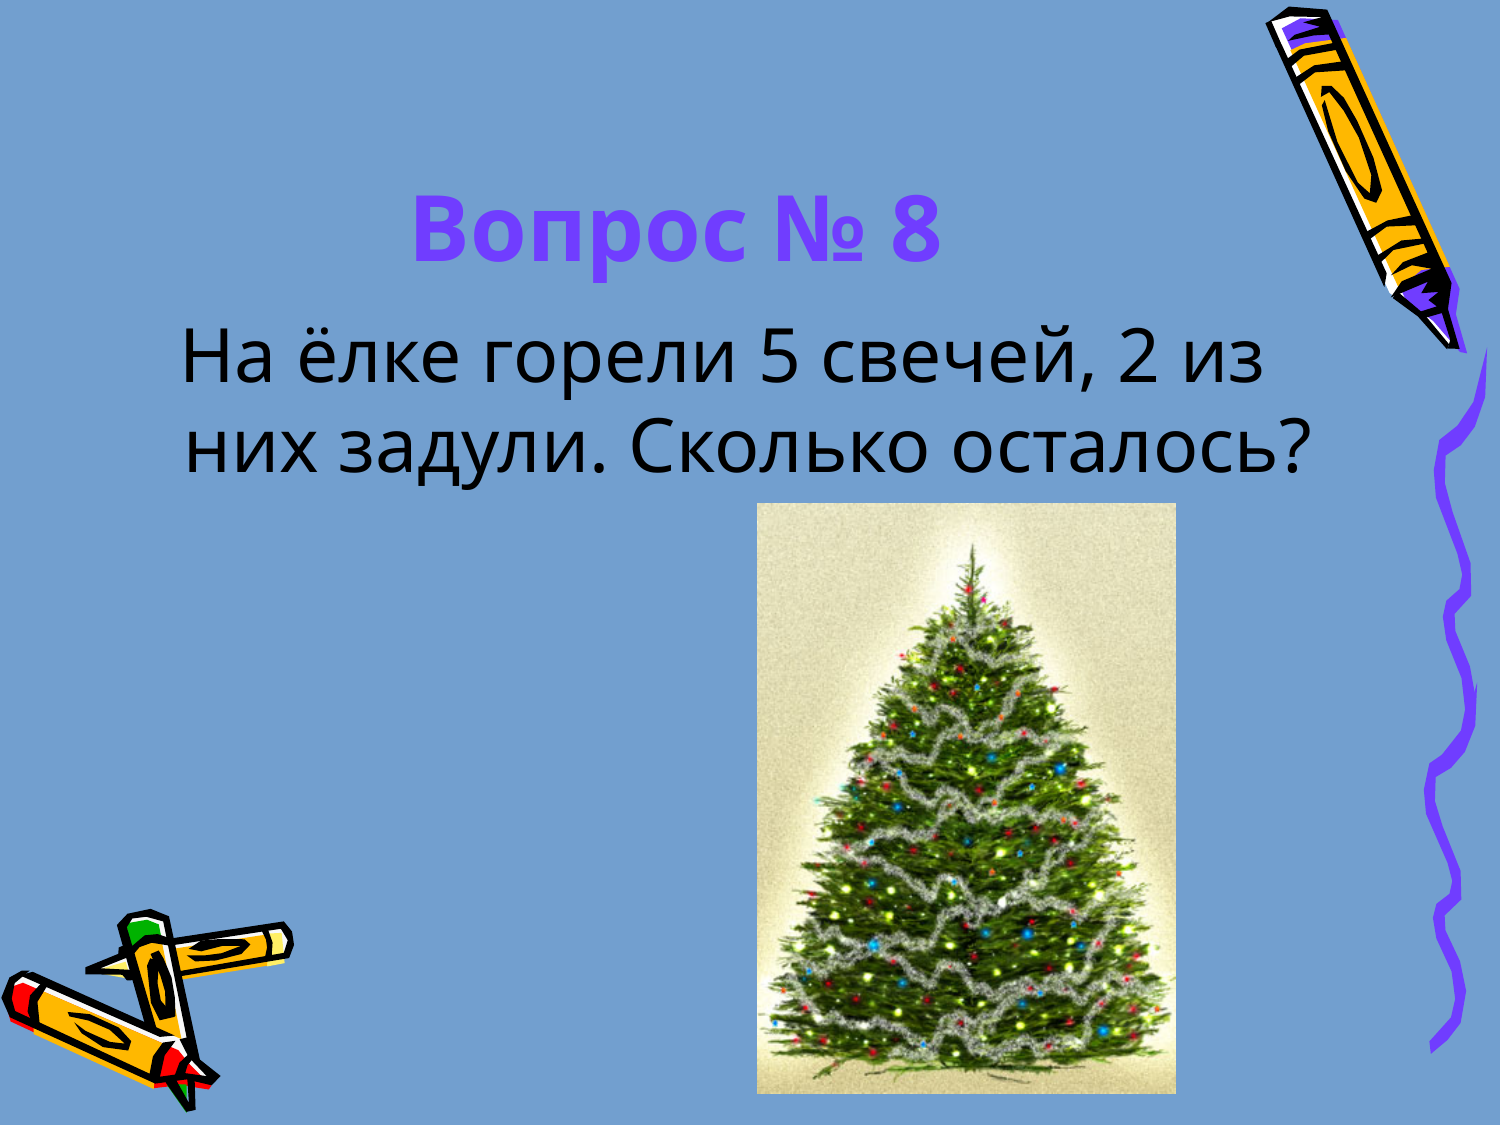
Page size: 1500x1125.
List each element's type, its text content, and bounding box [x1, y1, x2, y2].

list На ёлке горели 5 свечей, 2 из них задули. Сколько осталось? [112, 299, 1376, 901]
picture [757, 503, 1176, 1095]
title Вопрос № 8 [112, 24, 1240, 288]
